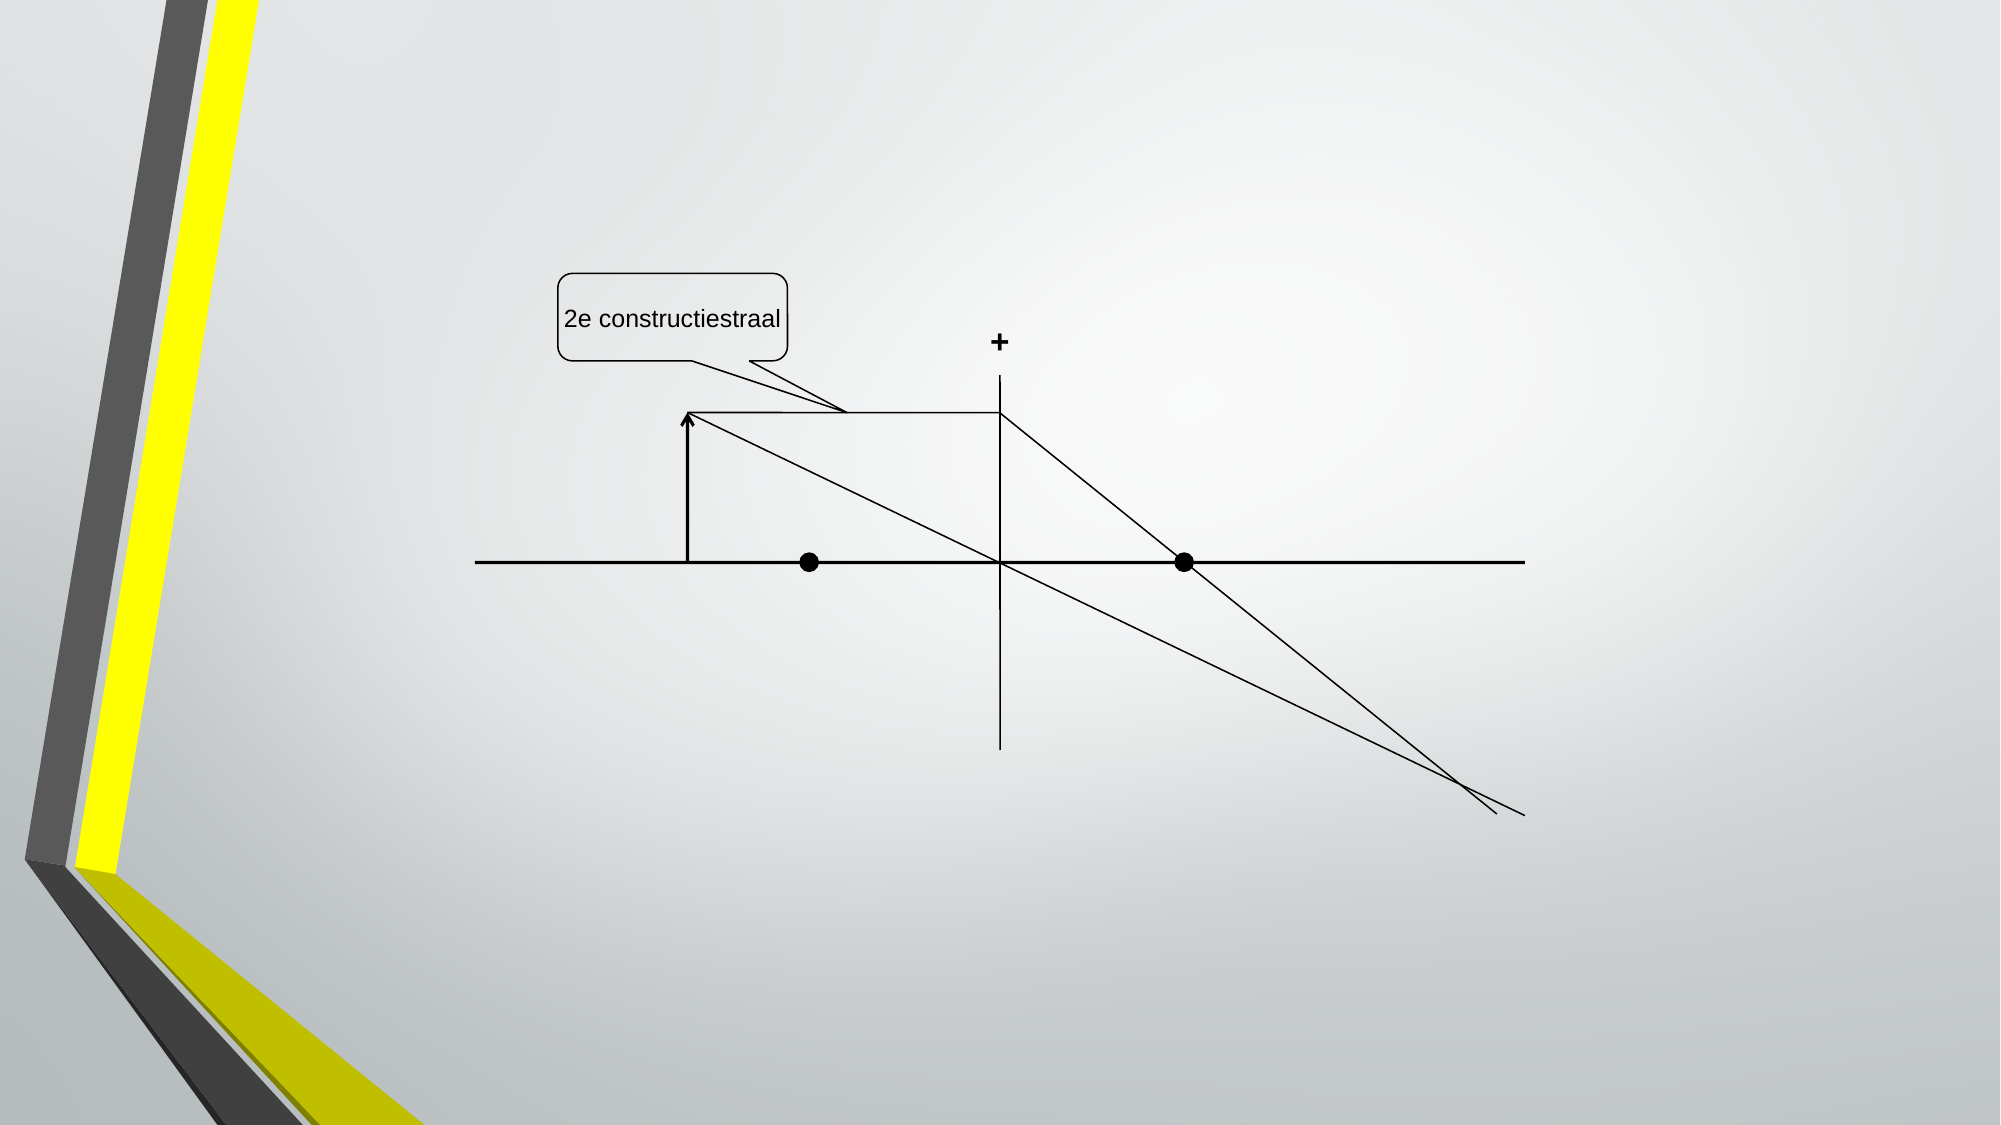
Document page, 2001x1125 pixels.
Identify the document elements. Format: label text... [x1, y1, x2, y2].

text_box [800, 553, 819, 572]
text_box + [975, 312, 1025, 368]
text_box [1175, 553, 1194, 572]
text_box 2e constructiestraal [557, 273, 848, 413]
